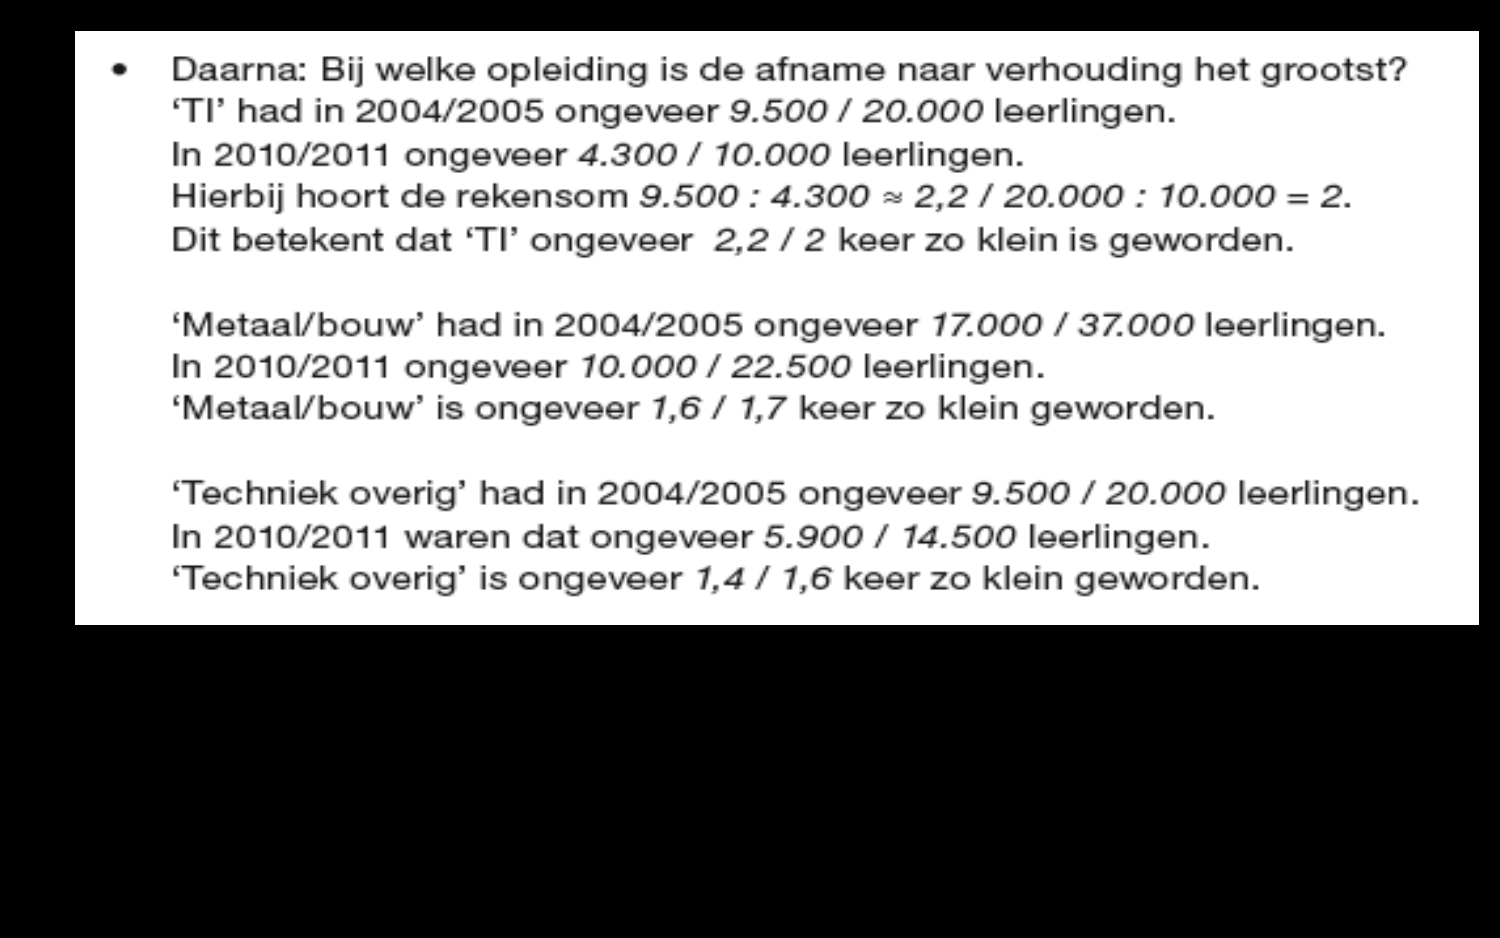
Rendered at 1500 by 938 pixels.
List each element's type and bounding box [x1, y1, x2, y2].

picture [74, 30, 1480, 626]
